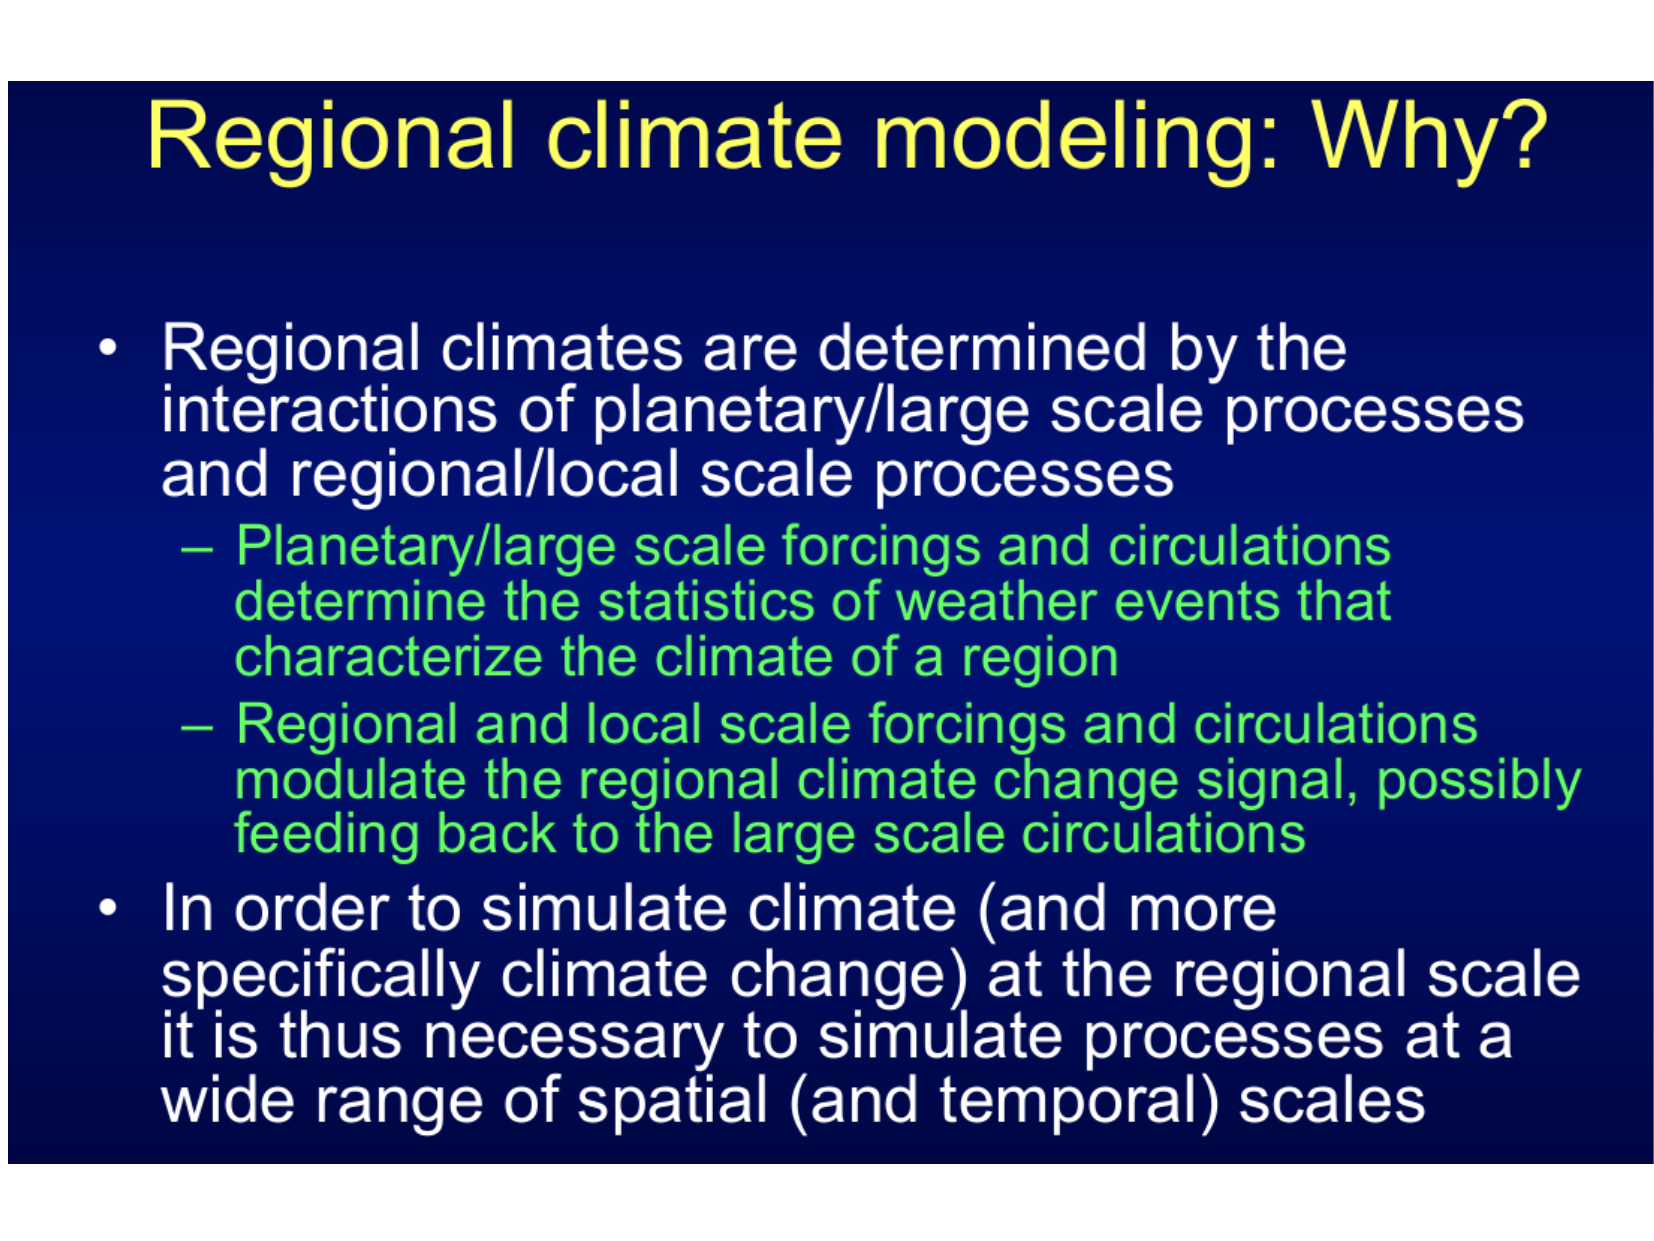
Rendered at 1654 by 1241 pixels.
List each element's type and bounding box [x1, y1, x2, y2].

picture [7, 81, 1654, 1164]
